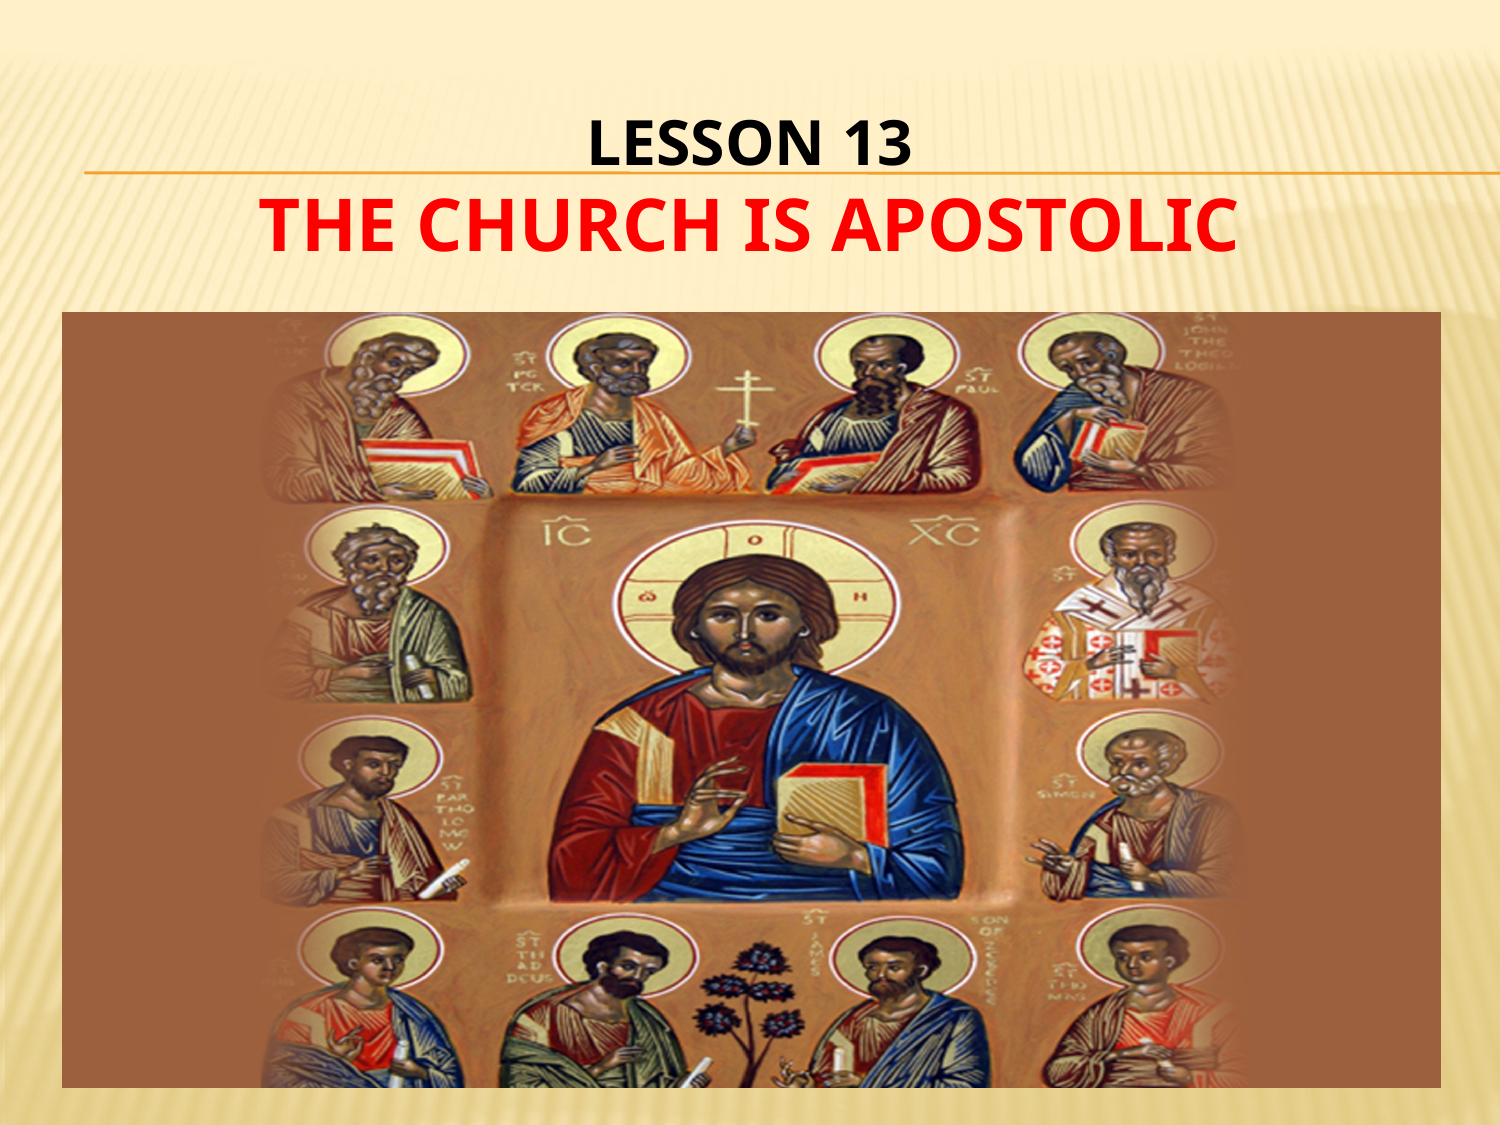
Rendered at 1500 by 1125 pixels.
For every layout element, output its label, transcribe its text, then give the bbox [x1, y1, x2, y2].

text_box LESSON 13 THE CHURCH IS APOSTOLIC [0, 95, 1500, 273]
picture [62, 312, 1441, 1088]
